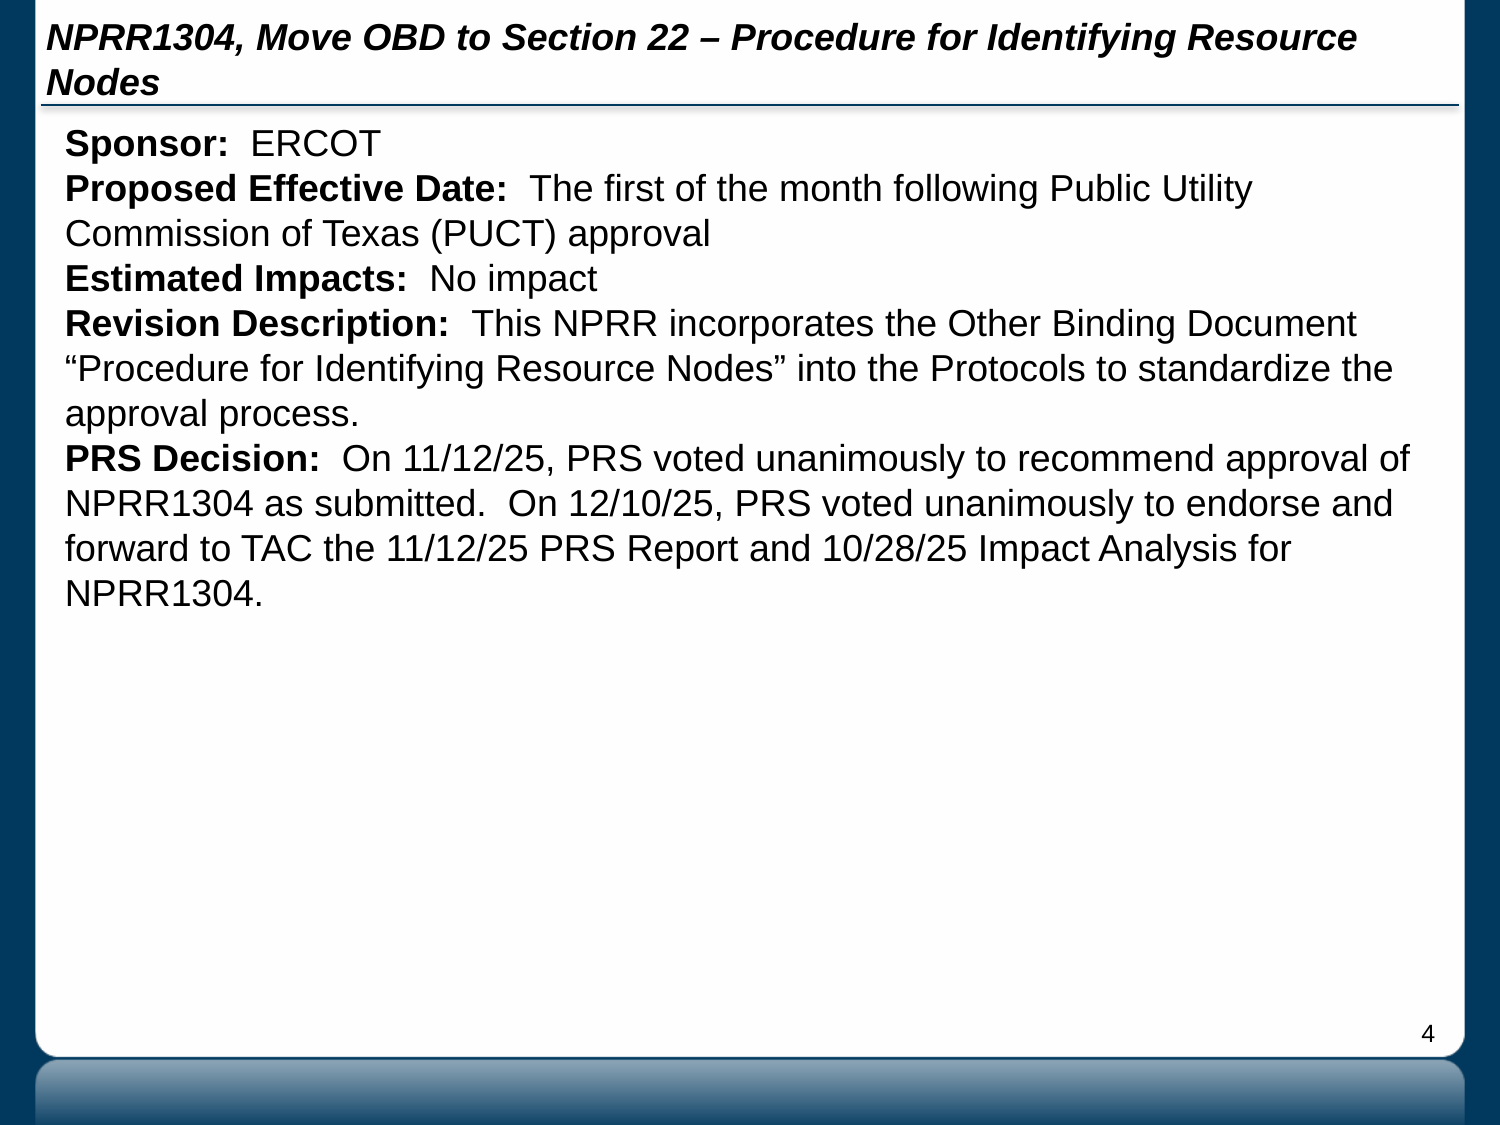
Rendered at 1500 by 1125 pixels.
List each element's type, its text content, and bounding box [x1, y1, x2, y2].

title NPRR1304, Move OBD to Section 22 – Procedure for Identifying Resource Nodes [31, 20, 1464, 97]
text_box Sponsor: ERCOT Proposed Effective Date: The first of the month following Public Utility Commission of Texas (PUCT) approval Estimated Impacts: No impact Revision Description: This NPRR incorporates the Other Binding Document “Procedure for Identifying Resource Nodes” into the Protocols to standardize the approval process. PRS Decision: On 11/12/25, PRS voted unanimously to recommend approval of NPRR1304 as submitted. On 12/10/25, PRS voted unanimously to endorse and forward to TAC the 11/12/25 PRS Report and 10/28/25 Impact Analysis for NPRR1304. [49, 111, 1444, 621]
picture [35, 0, 1465, 1125]
